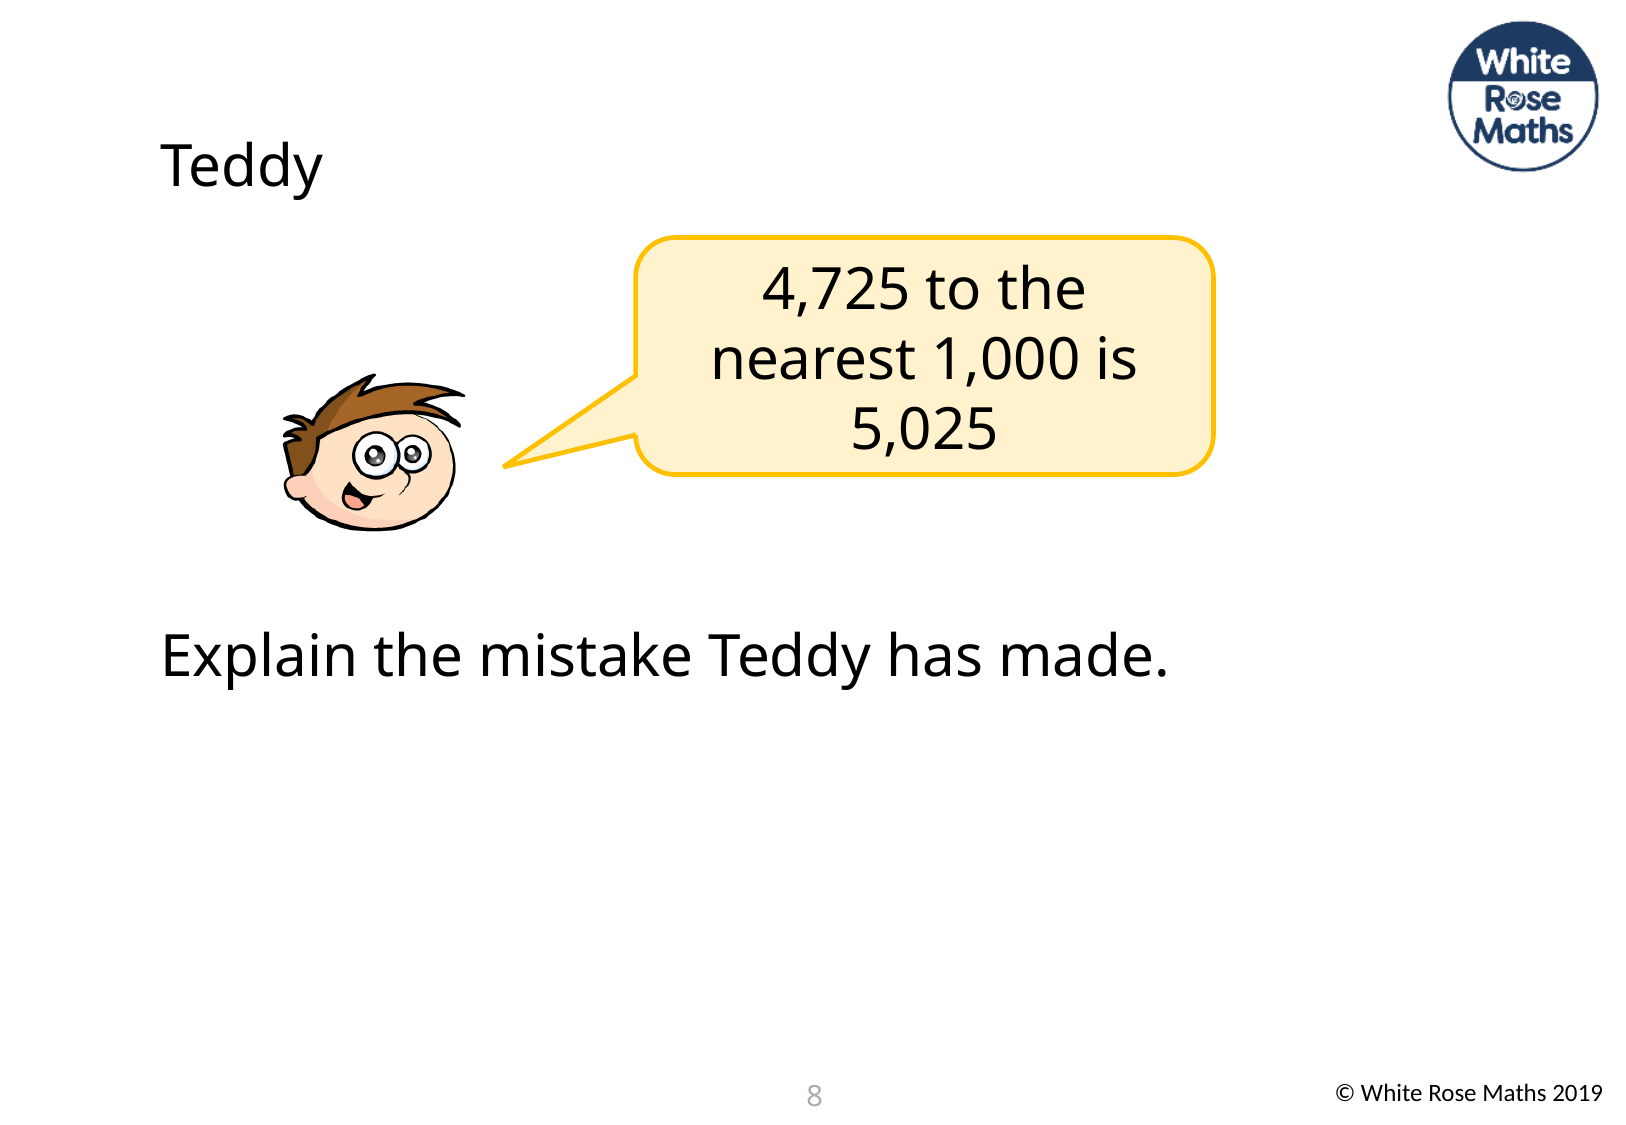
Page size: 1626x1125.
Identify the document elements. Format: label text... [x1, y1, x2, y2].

picture [1444, 17, 1602, 175]
text_box Teddy Explain the mistake Teddy has made. [145, 120, 1468, 696]
slide_number 8 [776, 1069, 854, 1125]
picture [249, 363, 494, 542]
text_box 4,725 to the nearest 1,000 is 5,025 [502, 236, 1215, 476]
